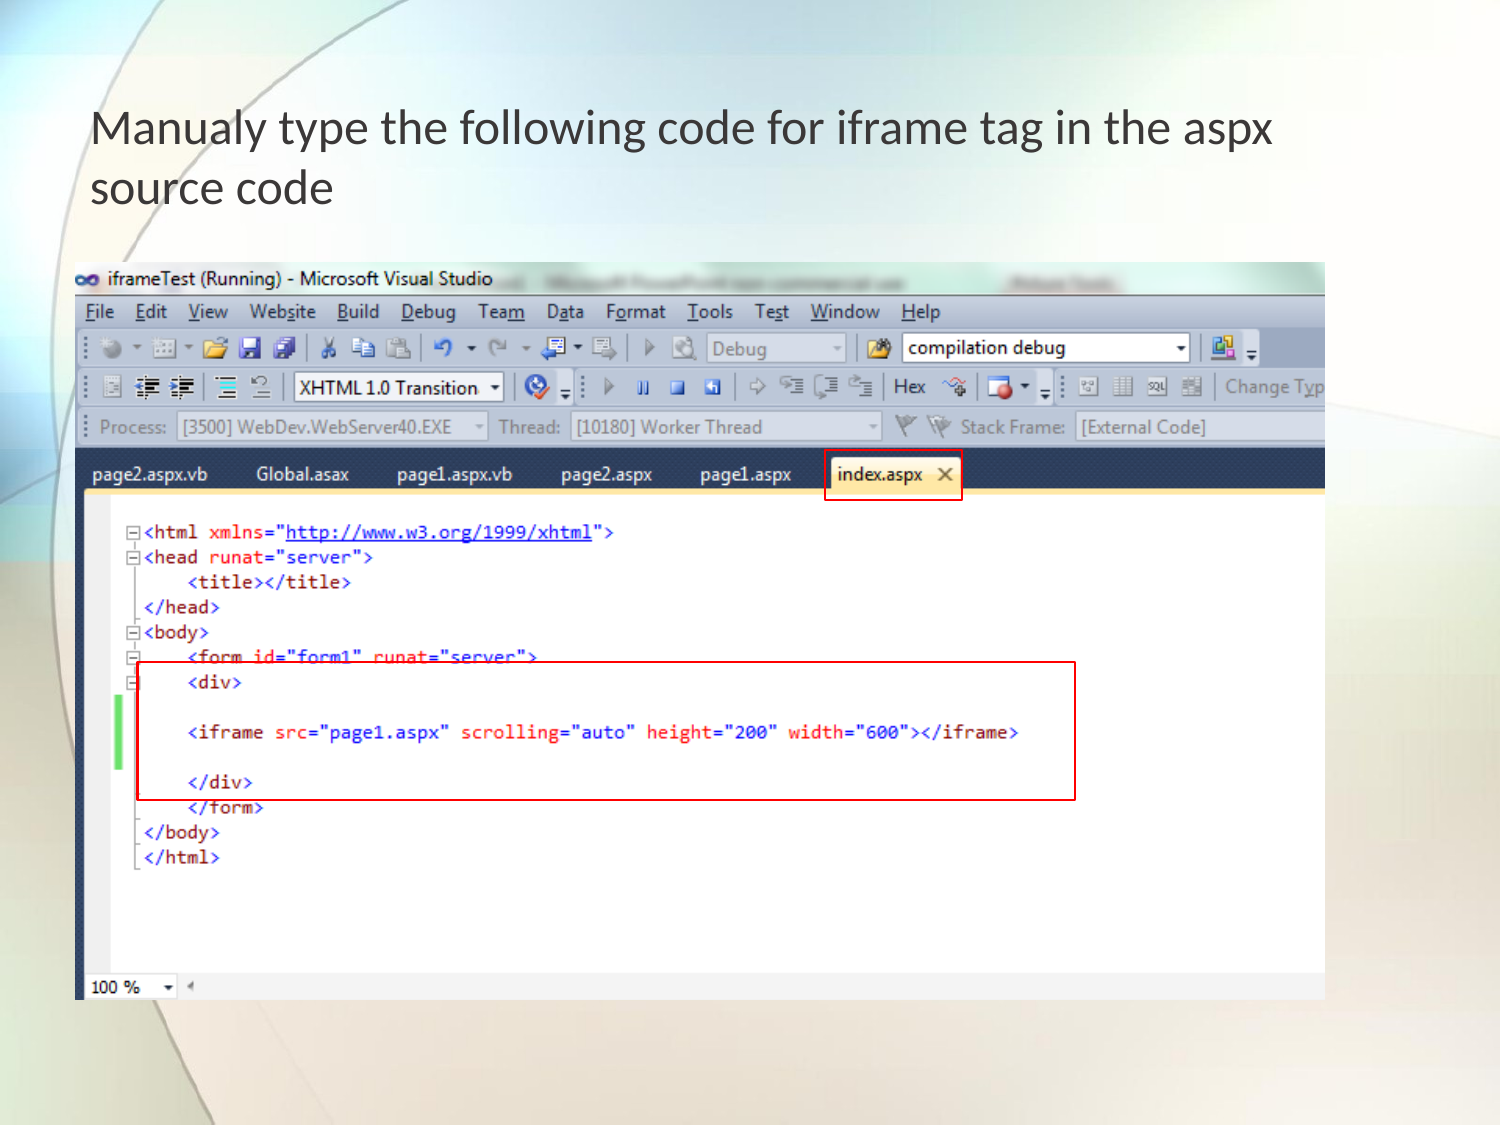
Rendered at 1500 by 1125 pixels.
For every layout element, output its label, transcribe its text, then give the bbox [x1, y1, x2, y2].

picture [0, 0, 1500, 1125]
text_box Manualy type the following code for iframe tag in the aspx source code [75, 87, 1375, 223]
